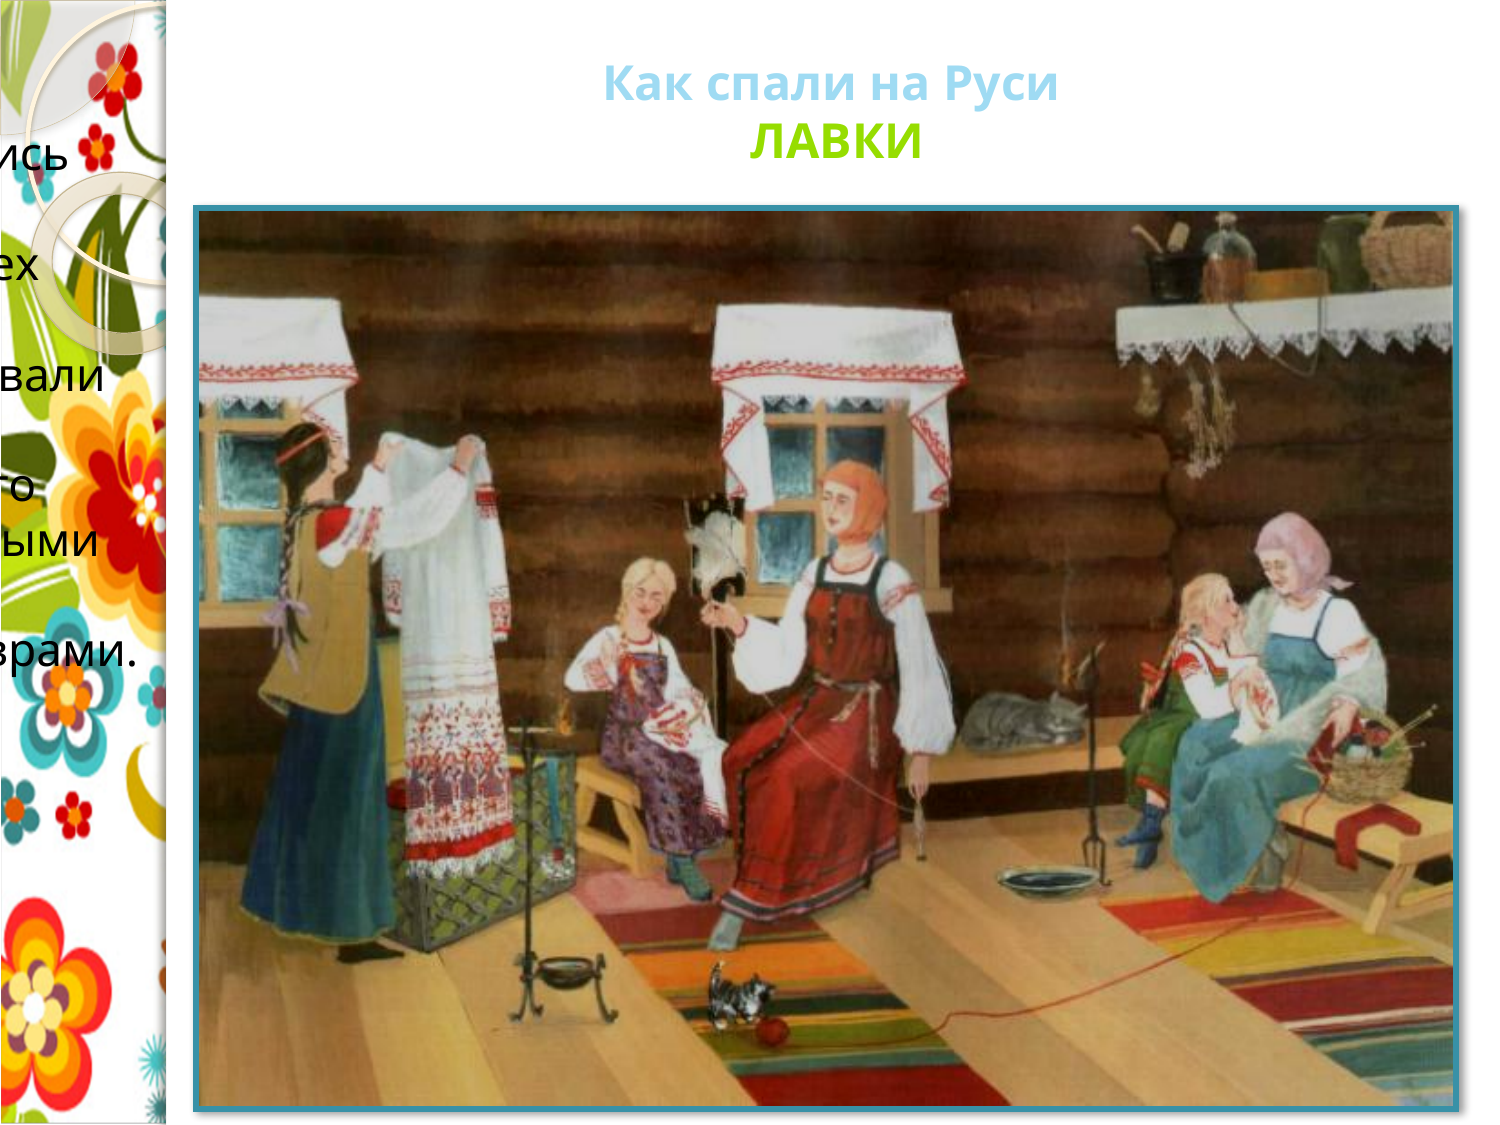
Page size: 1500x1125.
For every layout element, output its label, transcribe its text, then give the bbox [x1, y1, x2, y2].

picture [198, 210, 1454, 1106]
title Как спали на Руси Лавки [175, 45, 1500, 176]
picture [0, 729, 166, 1125]
picture [70, 13, 160, 117]
list Ими пользовались представители практически всех сословий: даже вельможи почивали на деревянных лавках, разве что накрытых богатыми тканями и заморскими коврами. [0, 117, 164, 729]
picture [136, 0, 164, 4]
